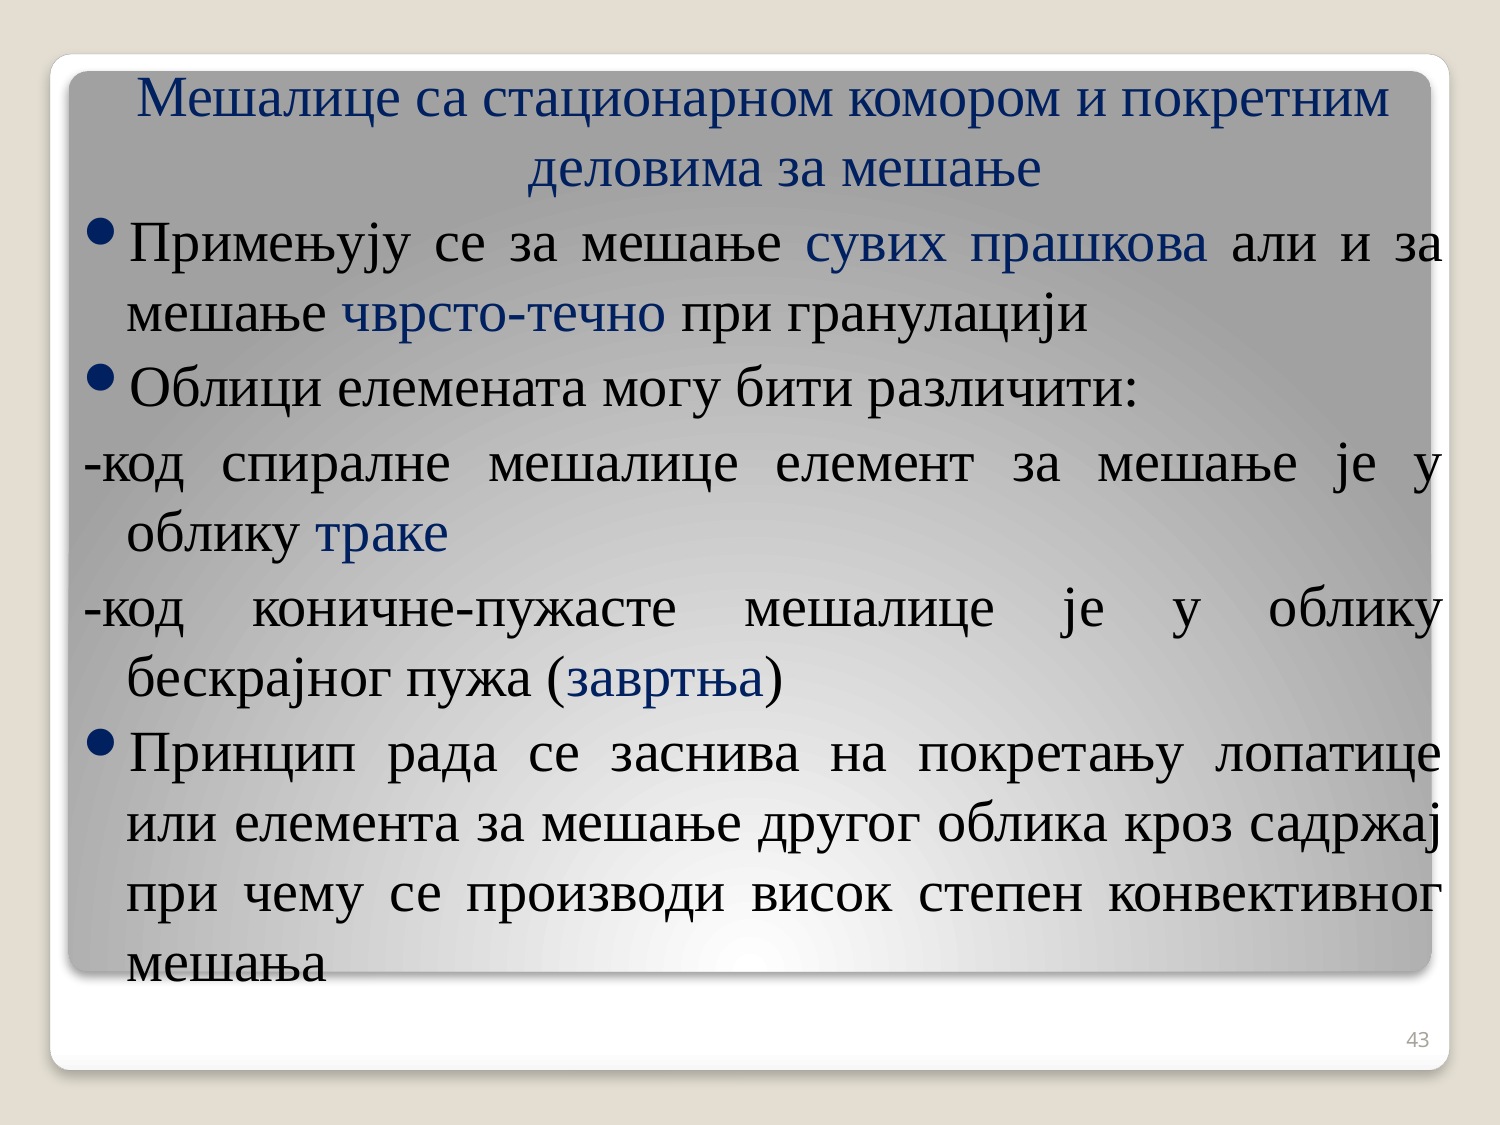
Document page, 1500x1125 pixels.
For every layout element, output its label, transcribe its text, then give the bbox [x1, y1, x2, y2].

list Мешалице са стационарном комором и покретним деловима за мешање Примењују се за мешање сувих прашкова али и за мешање чврсто-течно при гранулацији Облици елемената могу бити различити: -код спиралне мешалице елемент за мешање је у облику траке -код коничне-пужасте мешалице је у облику бескрајног пужа (завртња) Принцип рада се заснива на покретању лопатице или елемента за мешање другог облика кроз садржај при чему се производи висок степен конвективног мешања [53, 42, 1459, 1083]
slide_number 43 [1369, 1002, 1445, 1063]
